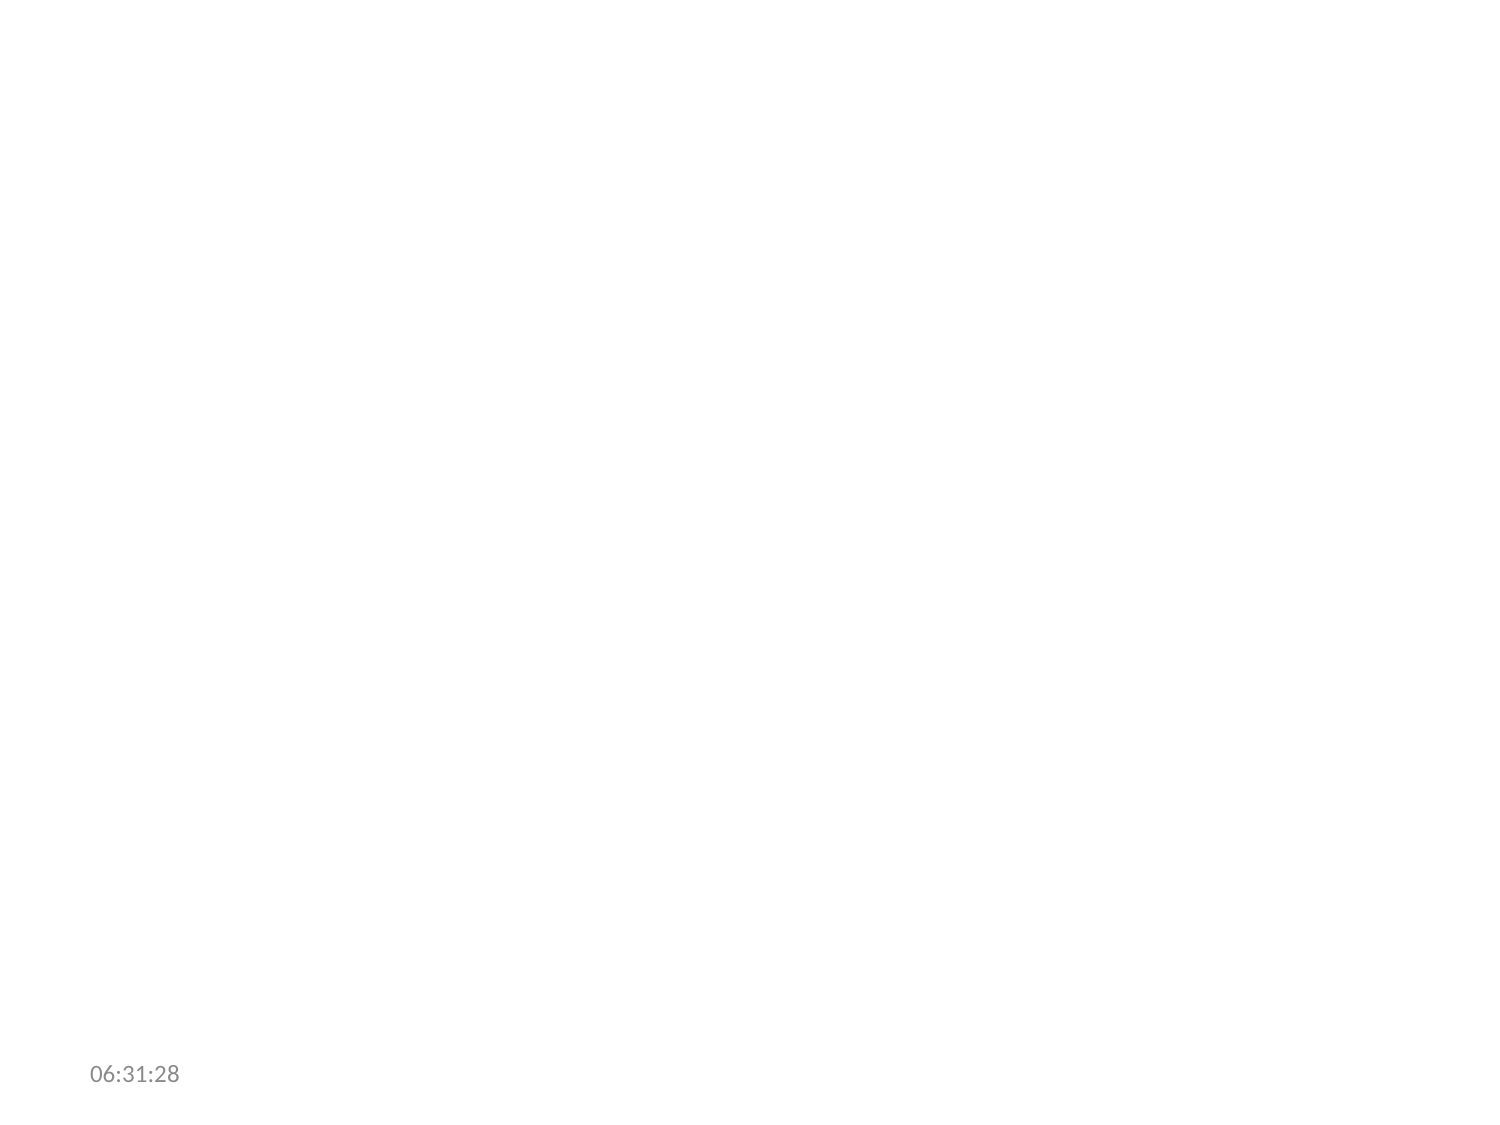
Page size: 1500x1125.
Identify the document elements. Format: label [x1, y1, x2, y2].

slide_number [75, 1042, 425, 1103]
